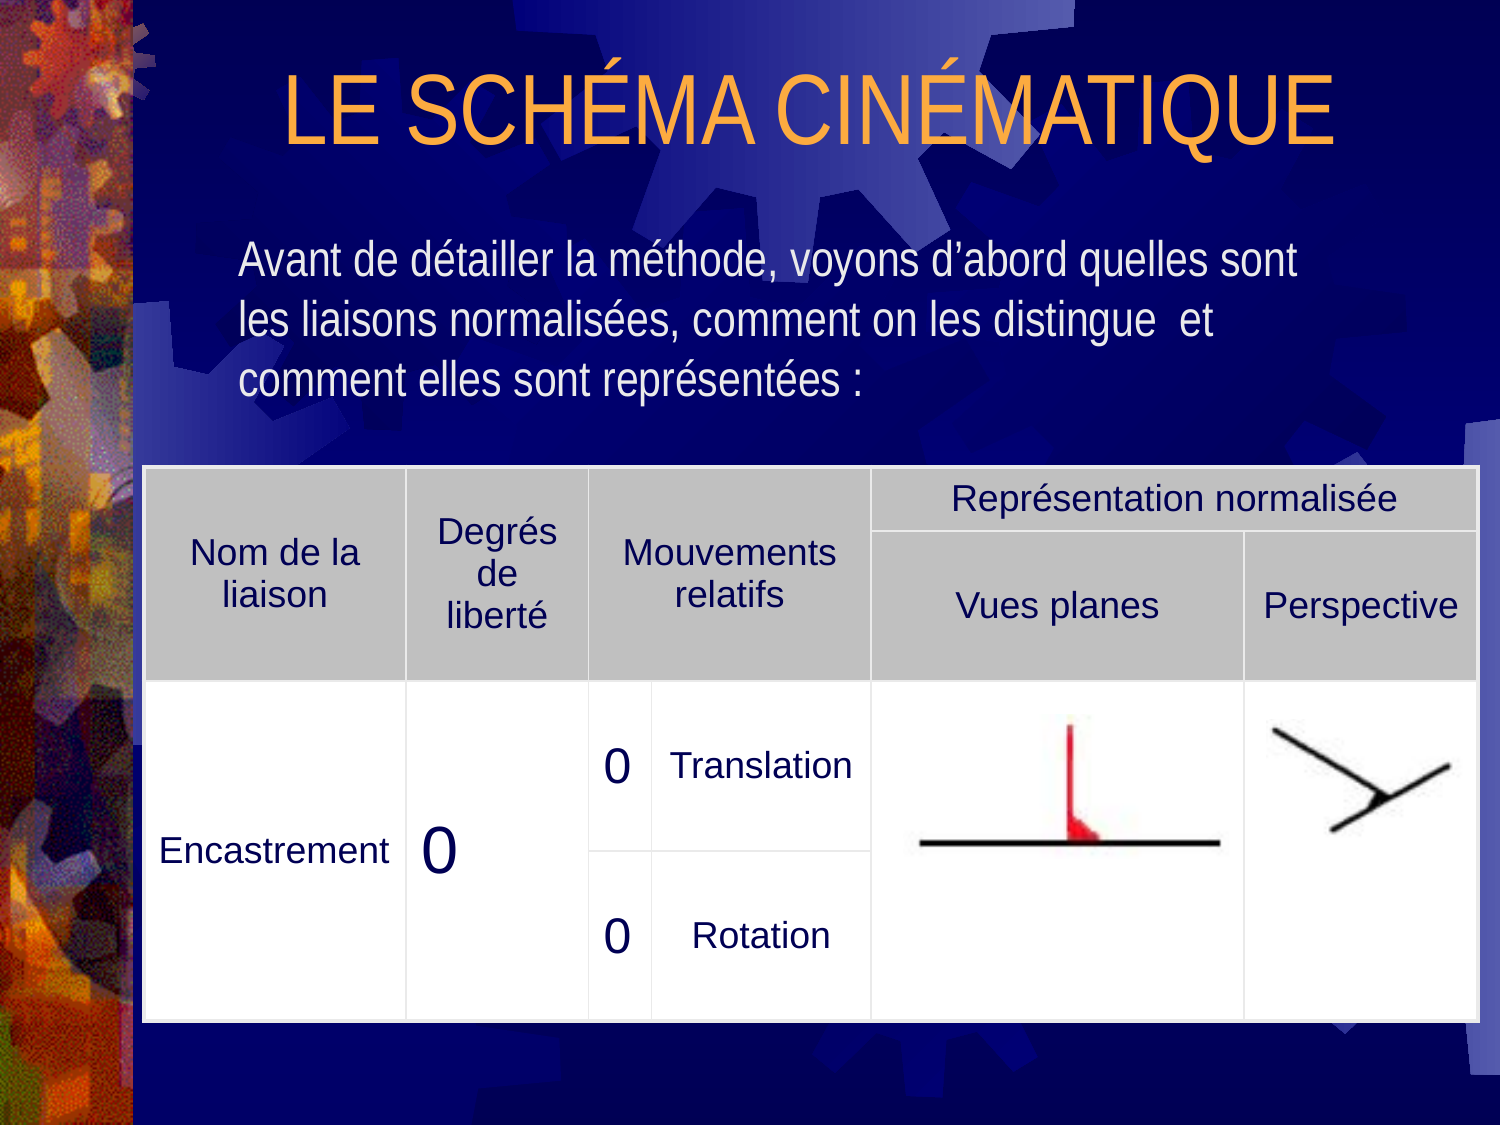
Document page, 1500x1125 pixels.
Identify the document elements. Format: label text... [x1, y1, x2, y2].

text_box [1266, 719, 1464, 852]
text_box Avant de détailler la méthode, voyons d’abord quelles sont les liaisons normalisées, comment on les distingue et comment elles sont représentées : [223, 218, 1355, 414]
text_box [903, 714, 1230, 859]
table_header Représentation normalisée [872, 469, 1476, 530]
table_header Mouvements relatifs [589, 469, 870, 680]
table_cell Rotation [652, 852, 870, 1019]
table_header Nom de la liaison [146, 469, 405, 680]
table_cell [1245, 682, 1476, 1019]
table_cell 0 [407, 682, 588, 1019]
picture [0, 0, 133, 1125]
text_box LE SCHÉMA CINÉMATIQUE [267, 37, 1365, 173]
table_cell 0 [589, 682, 651, 850]
table_cell Perspective [1245, 532, 1476, 680]
table_header Degrés de liberté [407, 469, 588, 680]
table_cell 0 [589, 852, 651, 1019]
table_cell Vues planes [872, 532, 1243, 680]
table_cell [872, 682, 1243, 1019]
table_cell Translation [652, 682, 870, 850]
table_cell Encastrement [146, 682, 405, 1019]
